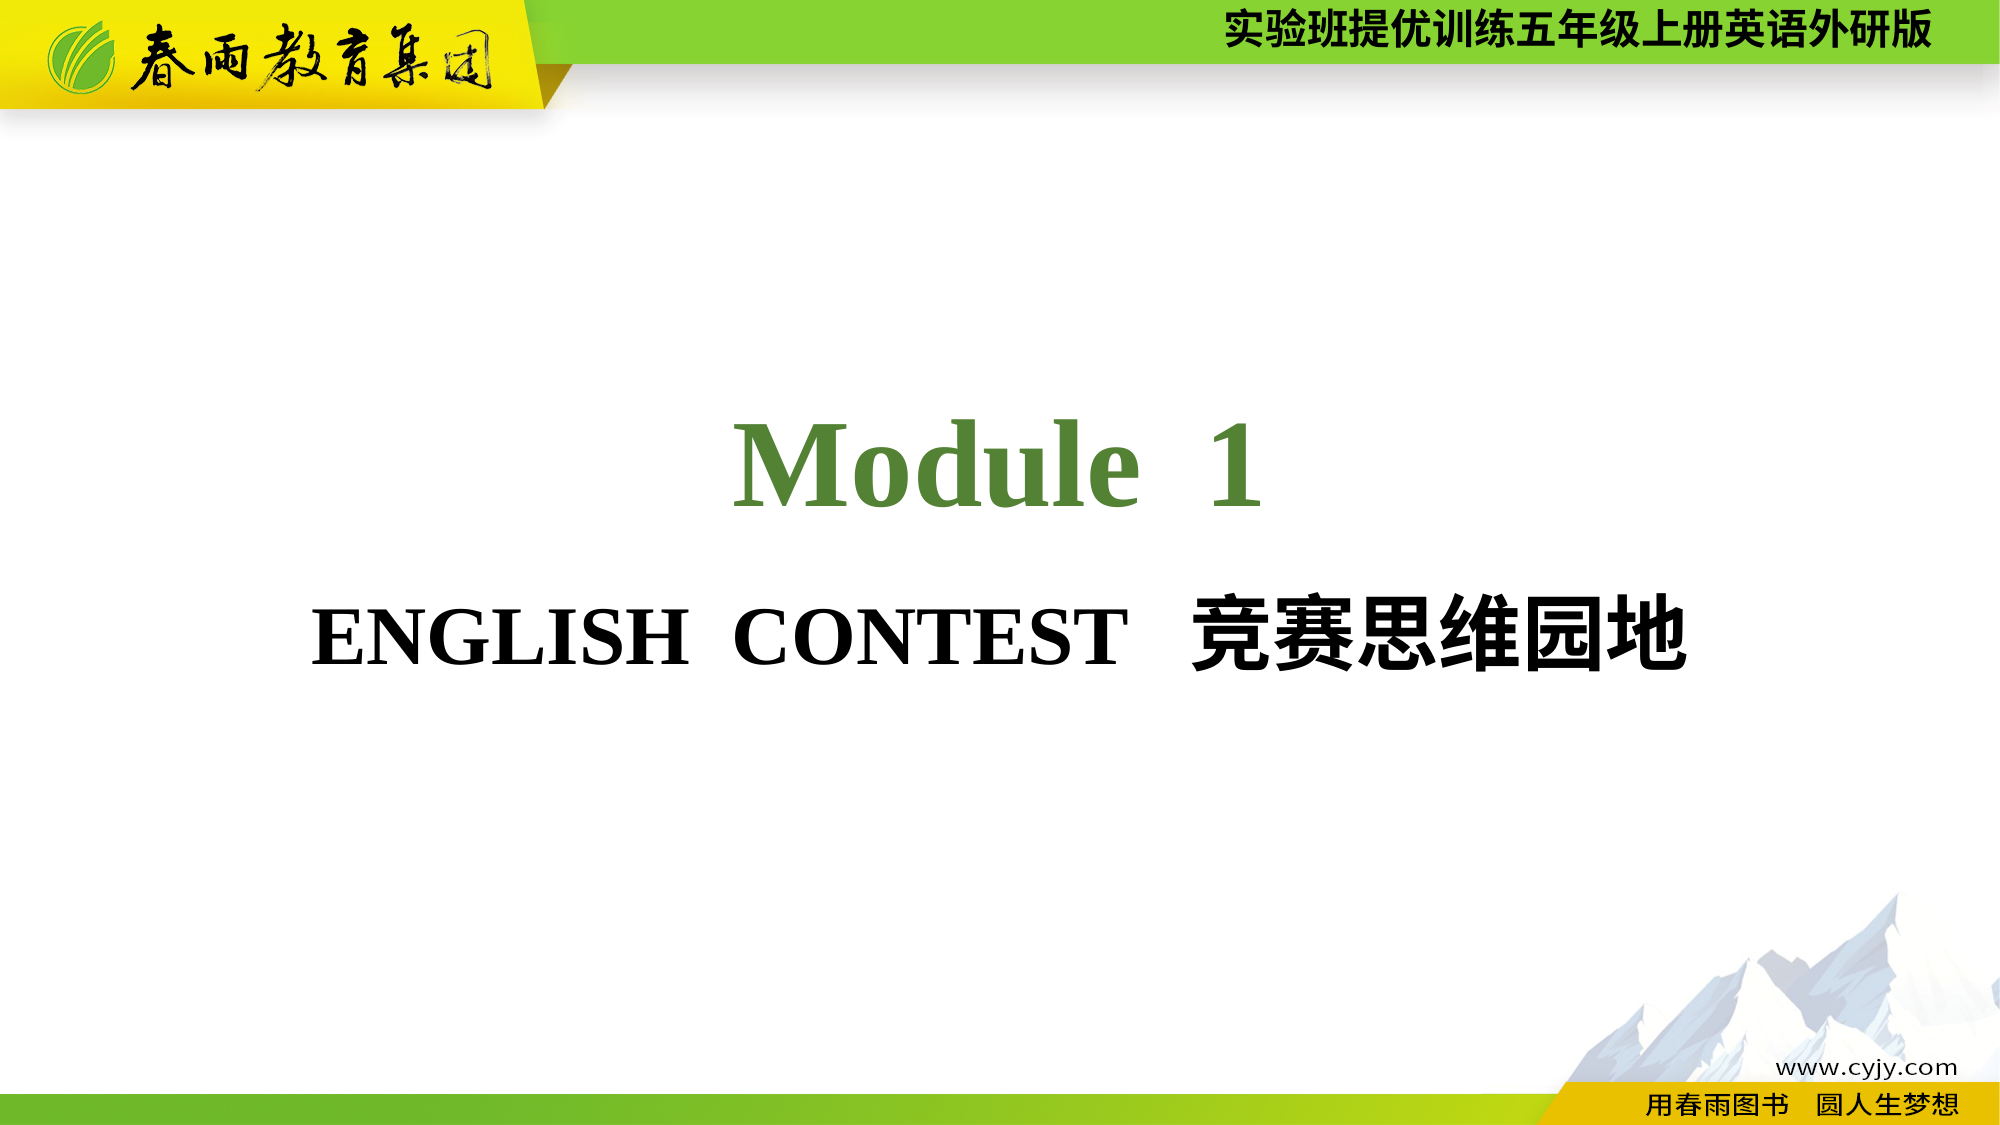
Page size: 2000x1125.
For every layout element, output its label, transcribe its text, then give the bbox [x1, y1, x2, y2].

picture [0, 689, 2000, 1125]
picture [0, 0, 2000, 298]
text_box Module 1 ENGLISH CONTEST 竞赛思维园地 [0, 298, 2000, 689]
